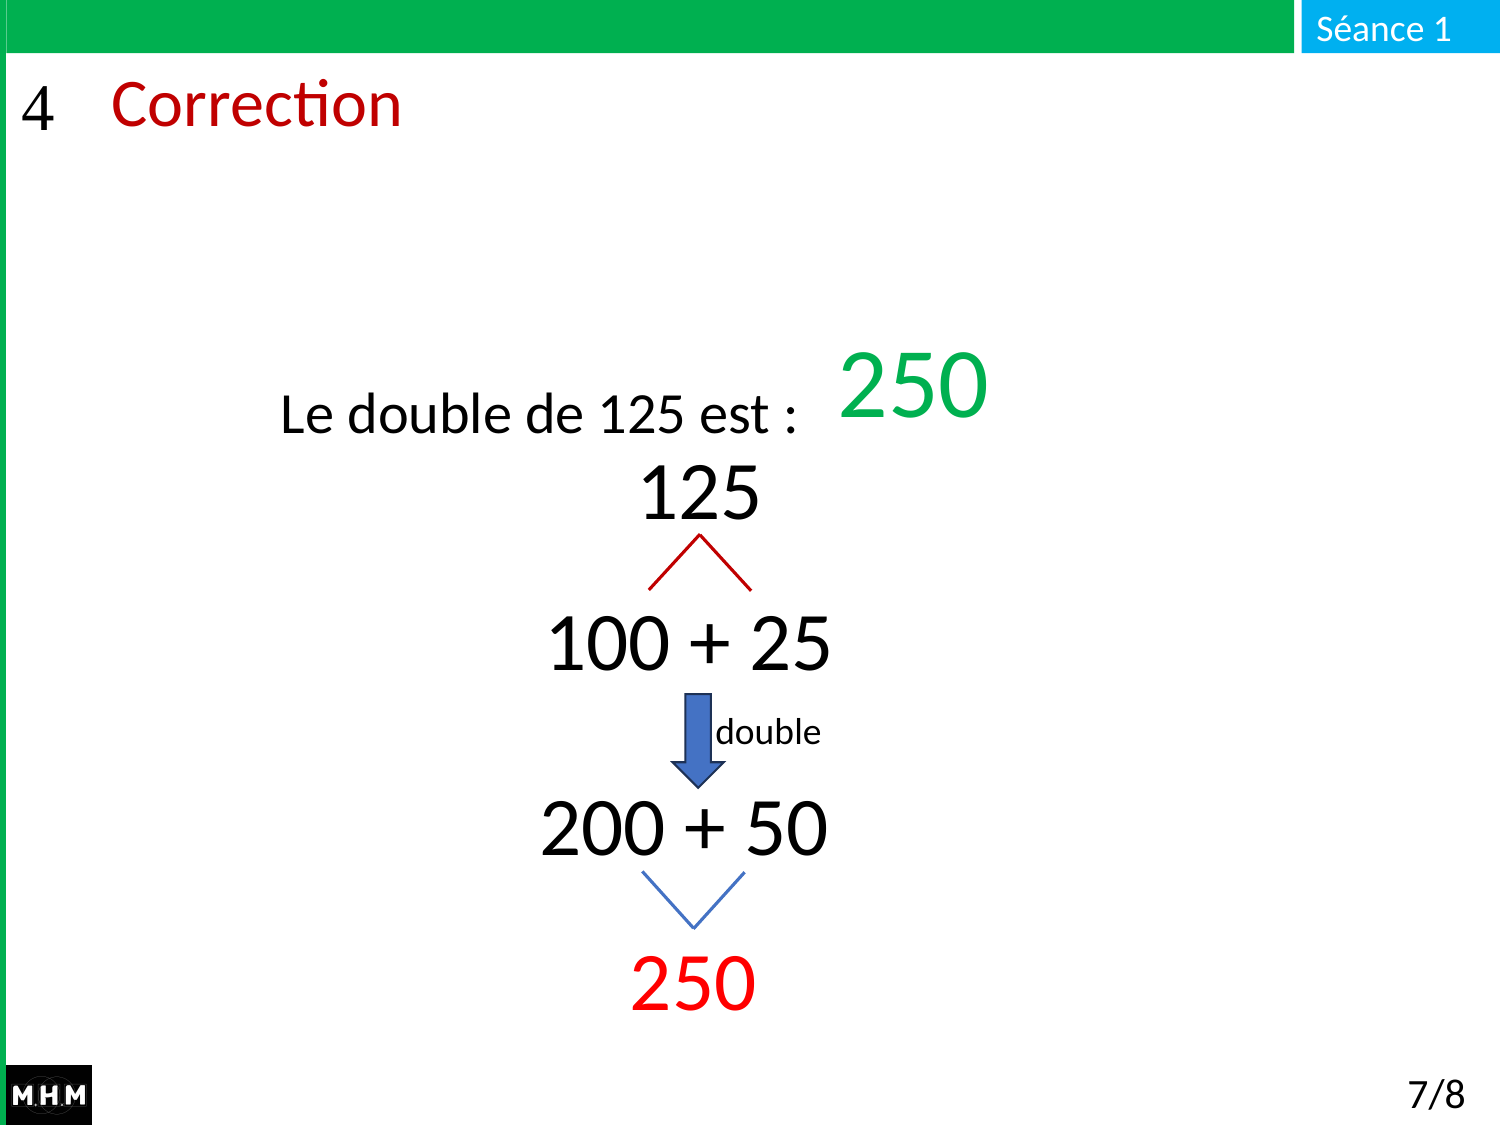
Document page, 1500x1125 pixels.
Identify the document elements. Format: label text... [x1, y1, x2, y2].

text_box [642, 871, 745, 929]
text_box Le double de 125 est : … [266, 297, 875, 498]
text_box 200 + 50 [324, 764, 1044, 879]
text_box 250 [810, 310, 1018, 445]
list 7/8 [1373, 1064, 1500, 1125]
text_box 250 [608, 919, 778, 1035]
picture [6, 1065, 92, 1125]
text_box 125 [596, 429, 804, 545]
text_box double [700, 699, 961, 760]
title Correction [96, 60, 1391, 150]
text_box 100 + 25 [329, 579, 1049, 695]
text_box [670, 695, 727, 764]
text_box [648, 534, 752, 591]
